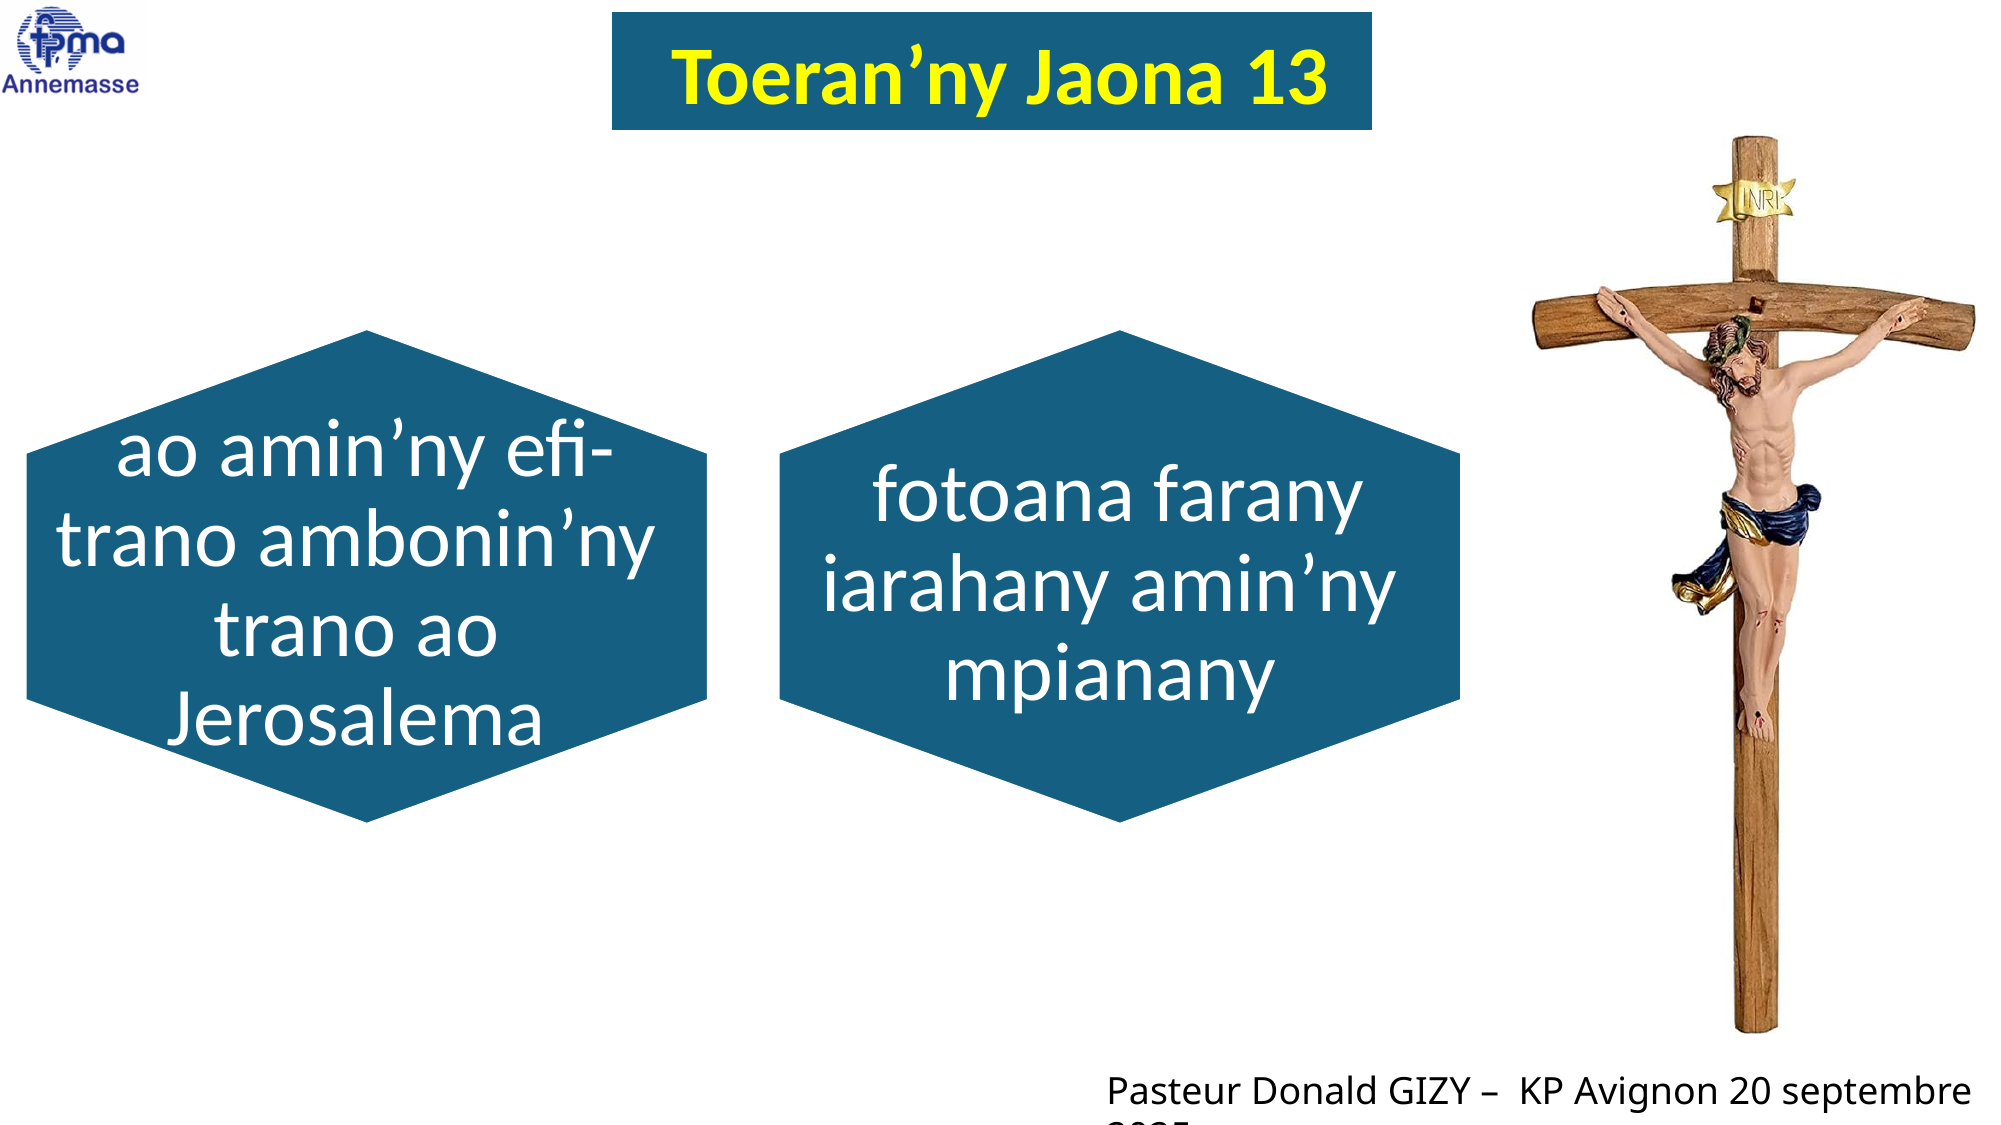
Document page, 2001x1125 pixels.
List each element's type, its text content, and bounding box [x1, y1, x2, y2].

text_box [23, 327, 710, 826]
text_box Pasteur Donald GIZY – KP Avignon 20 septembre 2025 [1091, 1059, 2000, 1125]
picture [1530, 133, 1977, 1035]
picture [0, 0, 149, 96]
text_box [577, 10, 1375, 133]
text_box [776, 327, 1463, 826]
